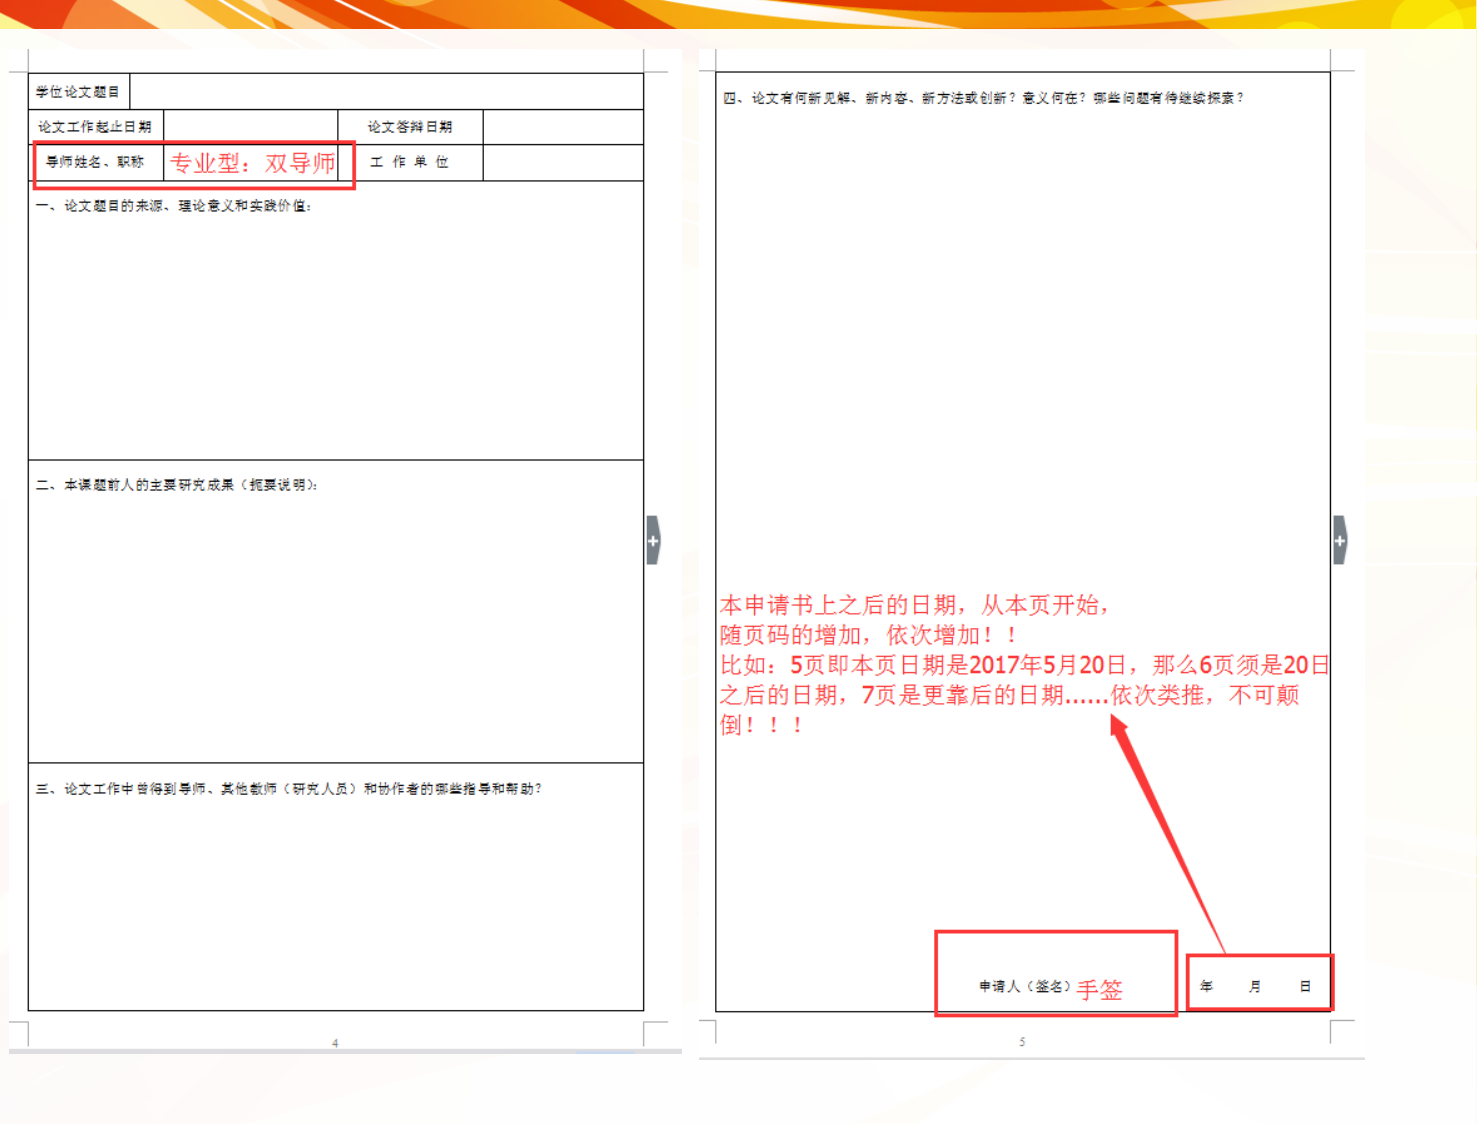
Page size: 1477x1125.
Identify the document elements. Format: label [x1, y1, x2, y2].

picture [0, 0, 1477, 29]
picture [9, 49, 682, 1054]
picture [699, 49, 1365, 1060]
